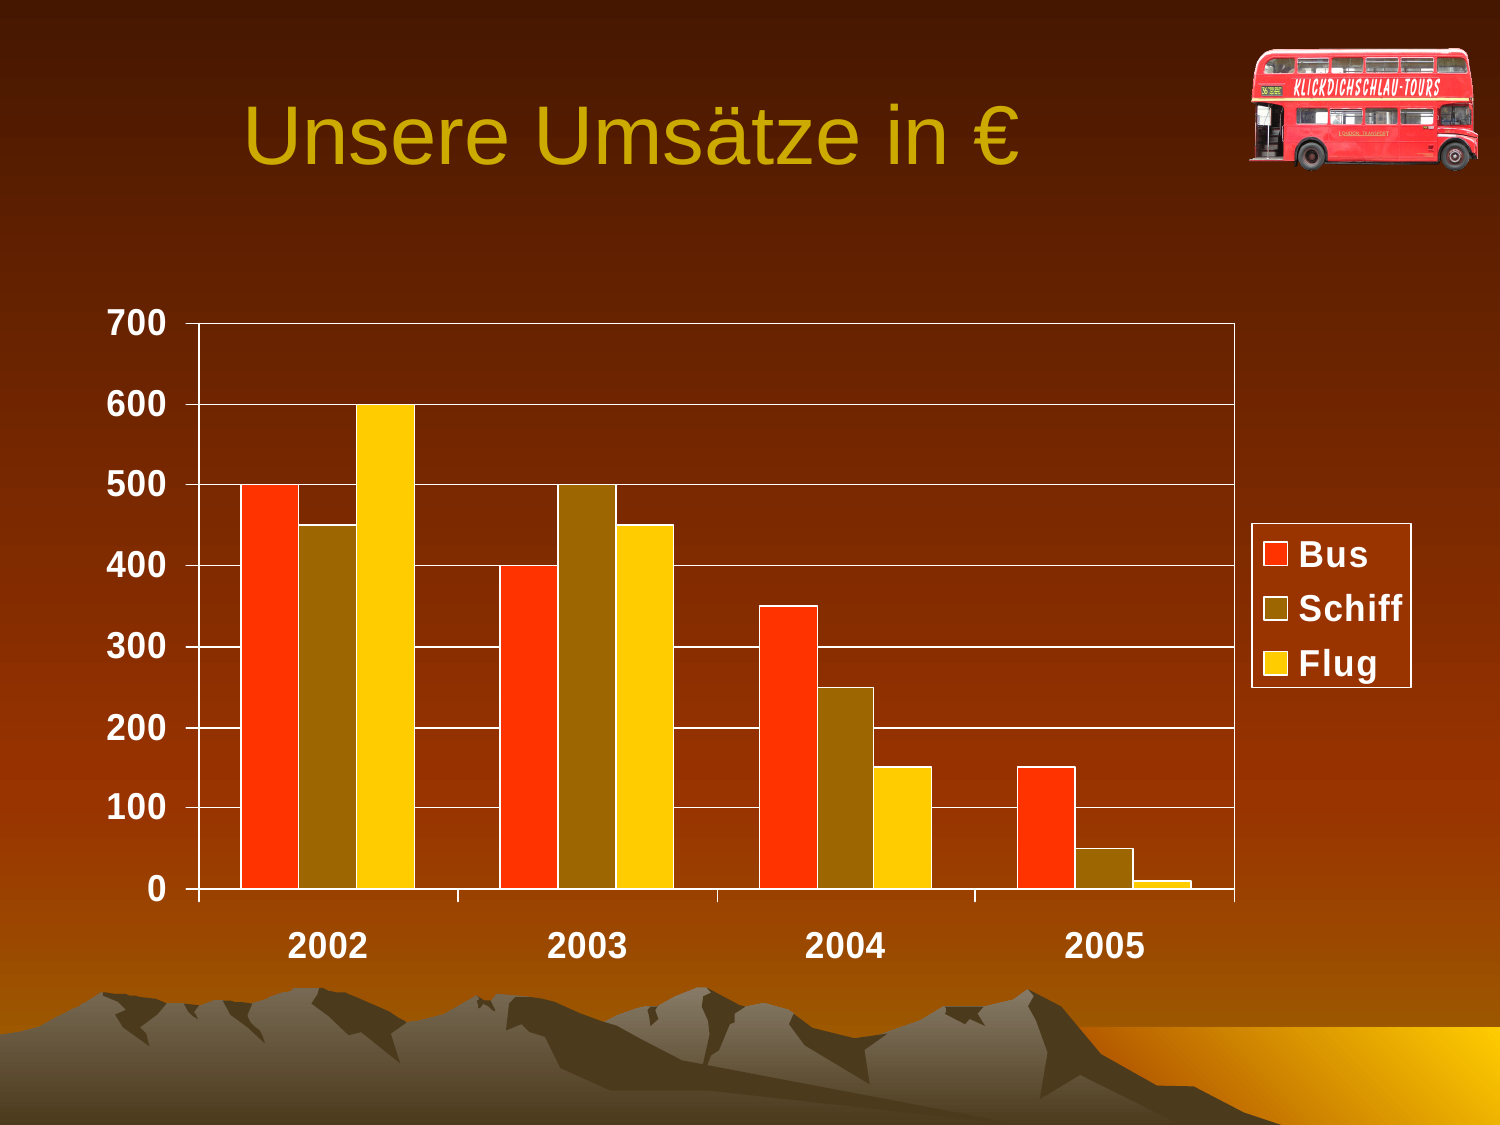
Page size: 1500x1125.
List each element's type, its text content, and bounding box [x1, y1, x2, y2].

picture [1246, 42, 1483, 174]
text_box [76, 267, 1427, 1005]
title Unsere Umsätze in € [75, 37, 1211, 225]
